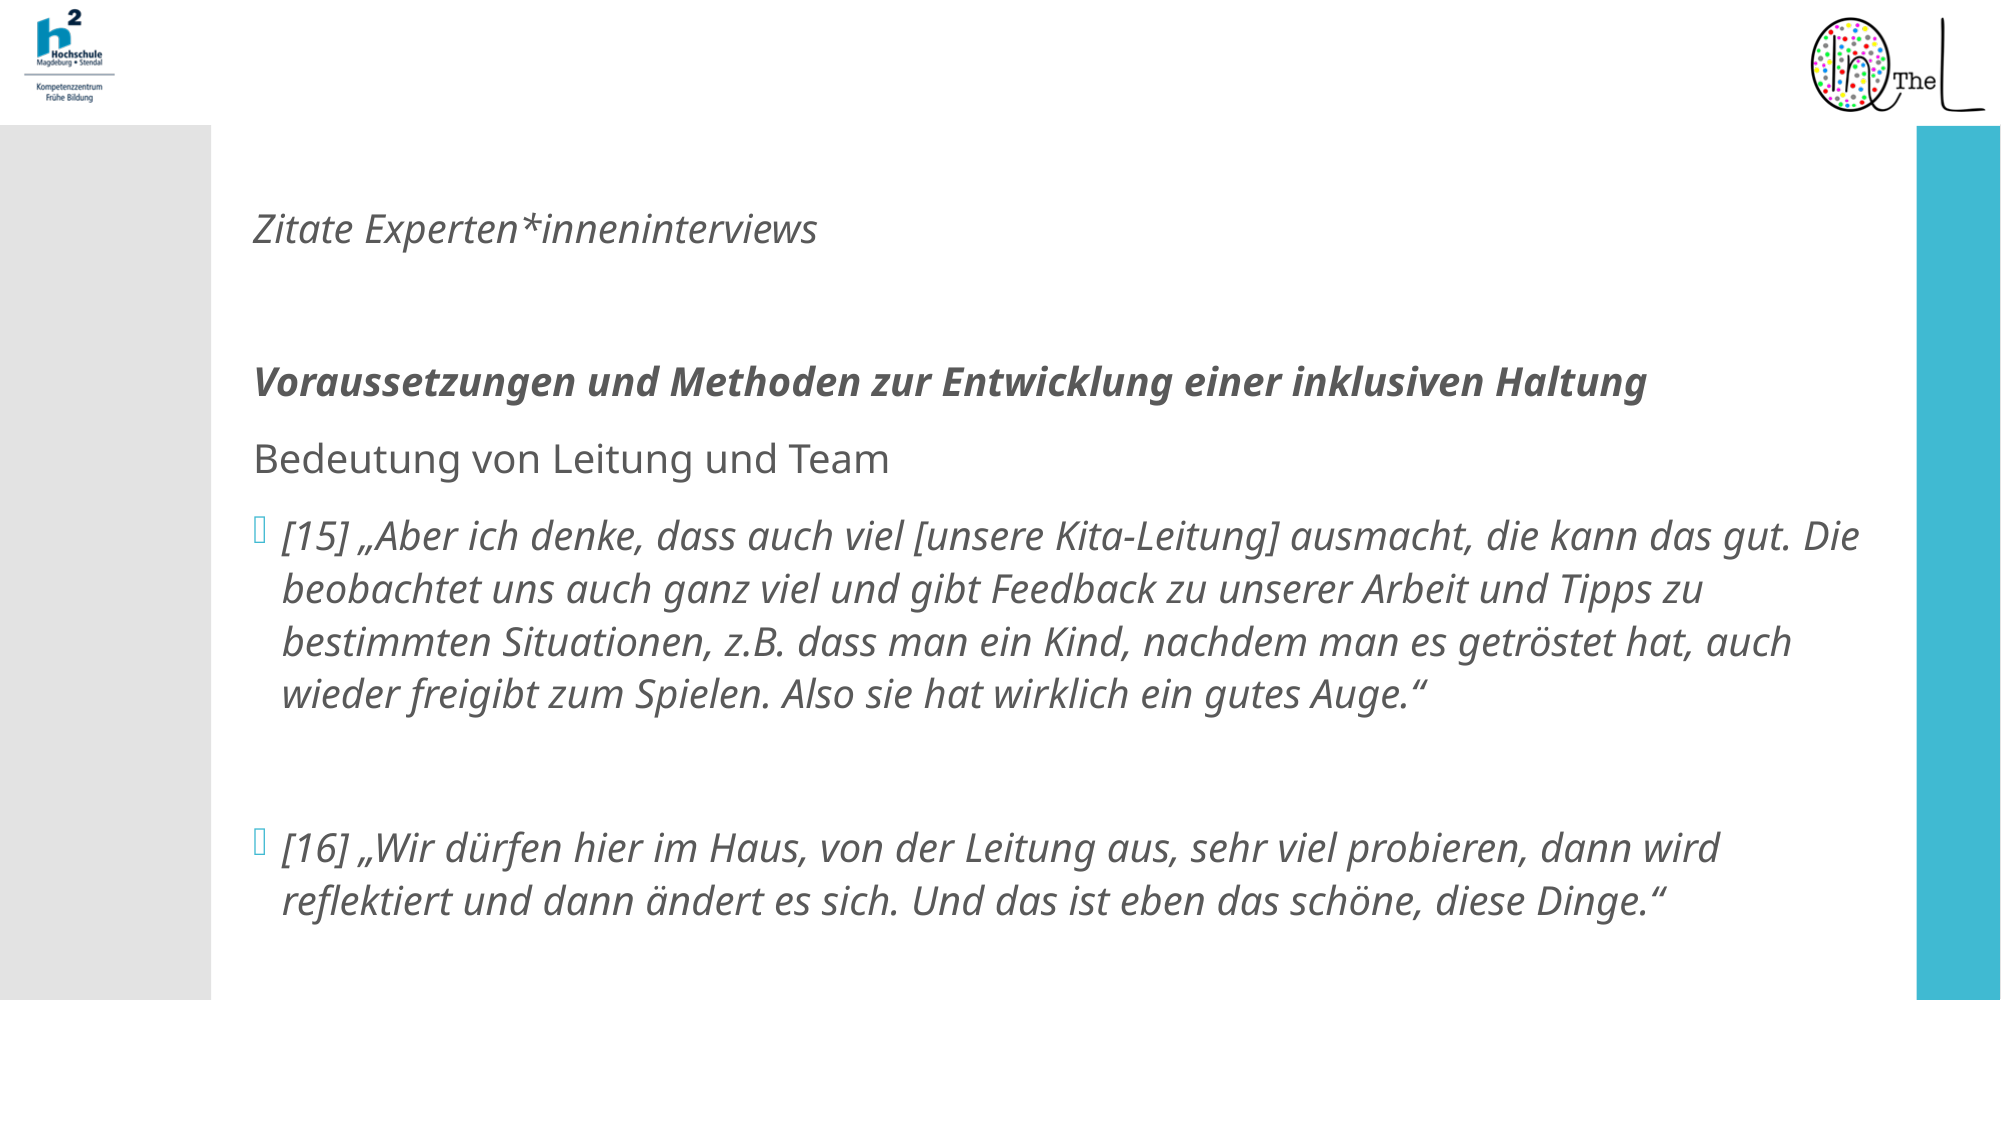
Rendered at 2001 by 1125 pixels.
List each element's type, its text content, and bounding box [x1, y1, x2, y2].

text_box [0, 124, 212, 1001]
list Zitate Experten*inneninterviews Voraussetzungen und Methoden zur Entwicklung einer inklusiven Haltung Bedeutung von Leitung und Team [15] „Aber ich denke, dass auch viel [unsere Kita-Leitung] ausmacht, die kann das gut. Die beobachtet uns auch ganz viel und gibt Feedback zu unserer Arbeit und Tipps zu bestimmten Situationen, z.B. dass man ein Kind, nachdem man es getröstet hat, auch wieder freigibt zum Spielen. Also sie hat wirklich ein gutes Auge.“ [16] „Wir dürfen hier im Haus, von der Leitung aus, sehr viel probieren, dann wird reflektiert und dann ändert es sich. Und das ist eben das schöne, diese Dinge.“ [238, 191, 1890, 934]
text_box [1916, 125, 2000, 1001]
text_box [0, 0, 2000, 1125]
picture [1809, 17, 1987, 113]
picture [13, 0, 127, 113]
